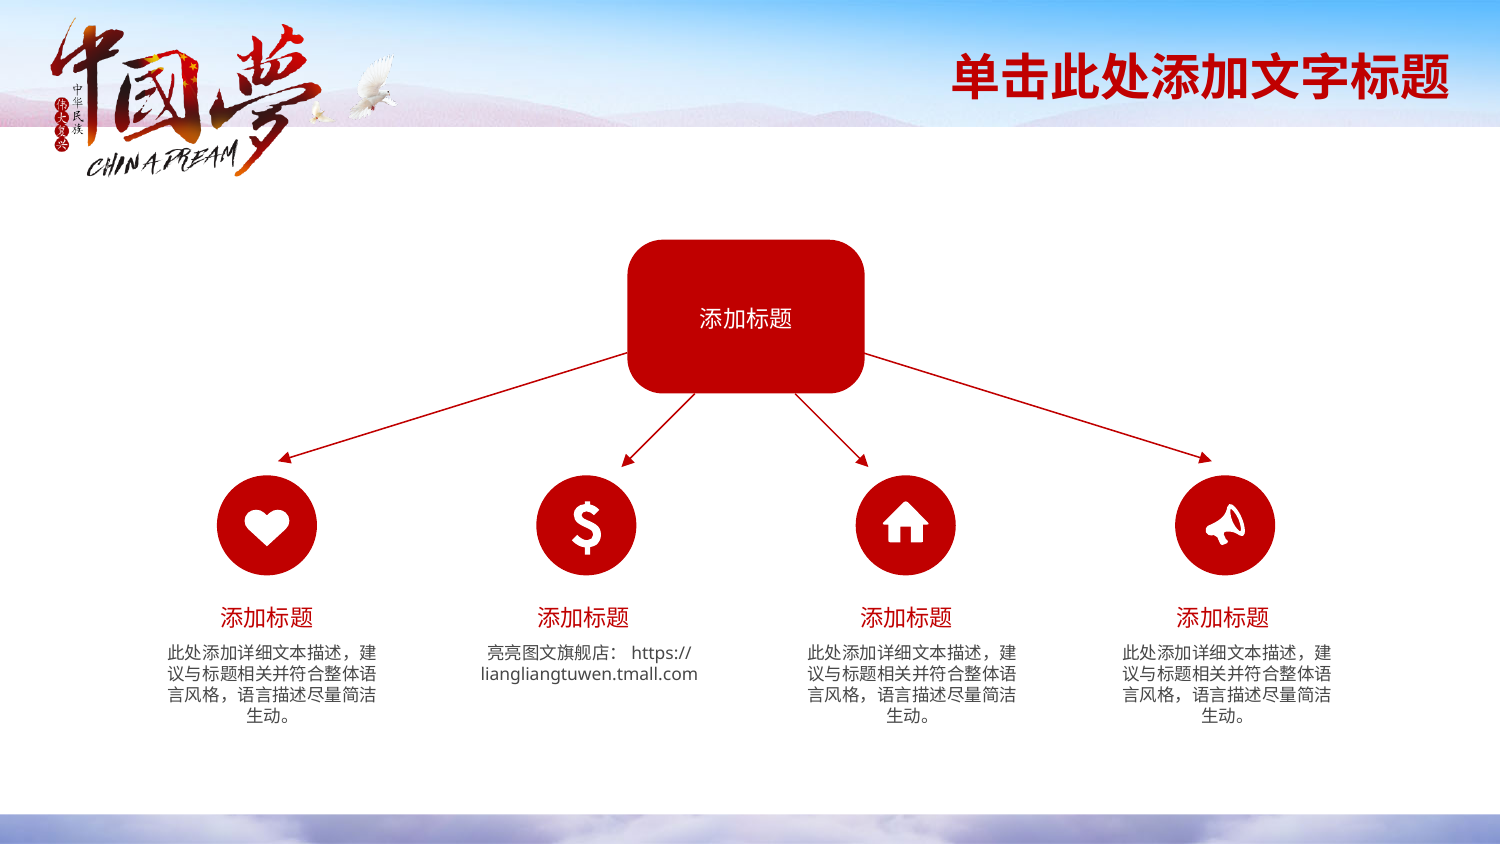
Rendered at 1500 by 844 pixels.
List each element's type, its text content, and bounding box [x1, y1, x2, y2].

text_box [862, 352, 1212, 464]
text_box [536, 475, 637, 576]
text_box 此处添加详细文本描述，建议与标题相关并符合整体语言风格，语言描述尽量简洁生动。 [1114, 642, 1341, 727]
picture [0, 0, 1500, 178]
text_box [627, 239, 865, 394]
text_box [855, 475, 956, 576]
picture [0, 815, 1500, 844]
text_box 添加标题 [470, 600, 697, 639]
text_box 添加标题 [1110, 600, 1337, 639]
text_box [1175, 475, 1276, 576]
text_box 添加标题 [793, 600, 1020, 639]
text_box [795, 393, 869, 468]
text_box [277, 352, 628, 464]
text_box 亮亮图文旗舰店：https://liangliangtuwen.tmall.com [476, 642, 703, 685]
text_box [621, 393, 695, 468]
text_box 此处添加详细文本描述，建议与标题相关并符合整体语言风格，语言描述尽量简洁生动。 [799, 642, 1026, 727]
text_box 添加标题 [628, 297, 865, 340]
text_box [216, 475, 317, 576]
text_box 添加标题 [153, 600, 380, 639]
text_box 此处添加详细文本描述，建议与标题相关并符合整体语言风格，语言描述尽量简洁生动。 [159, 642, 386, 727]
